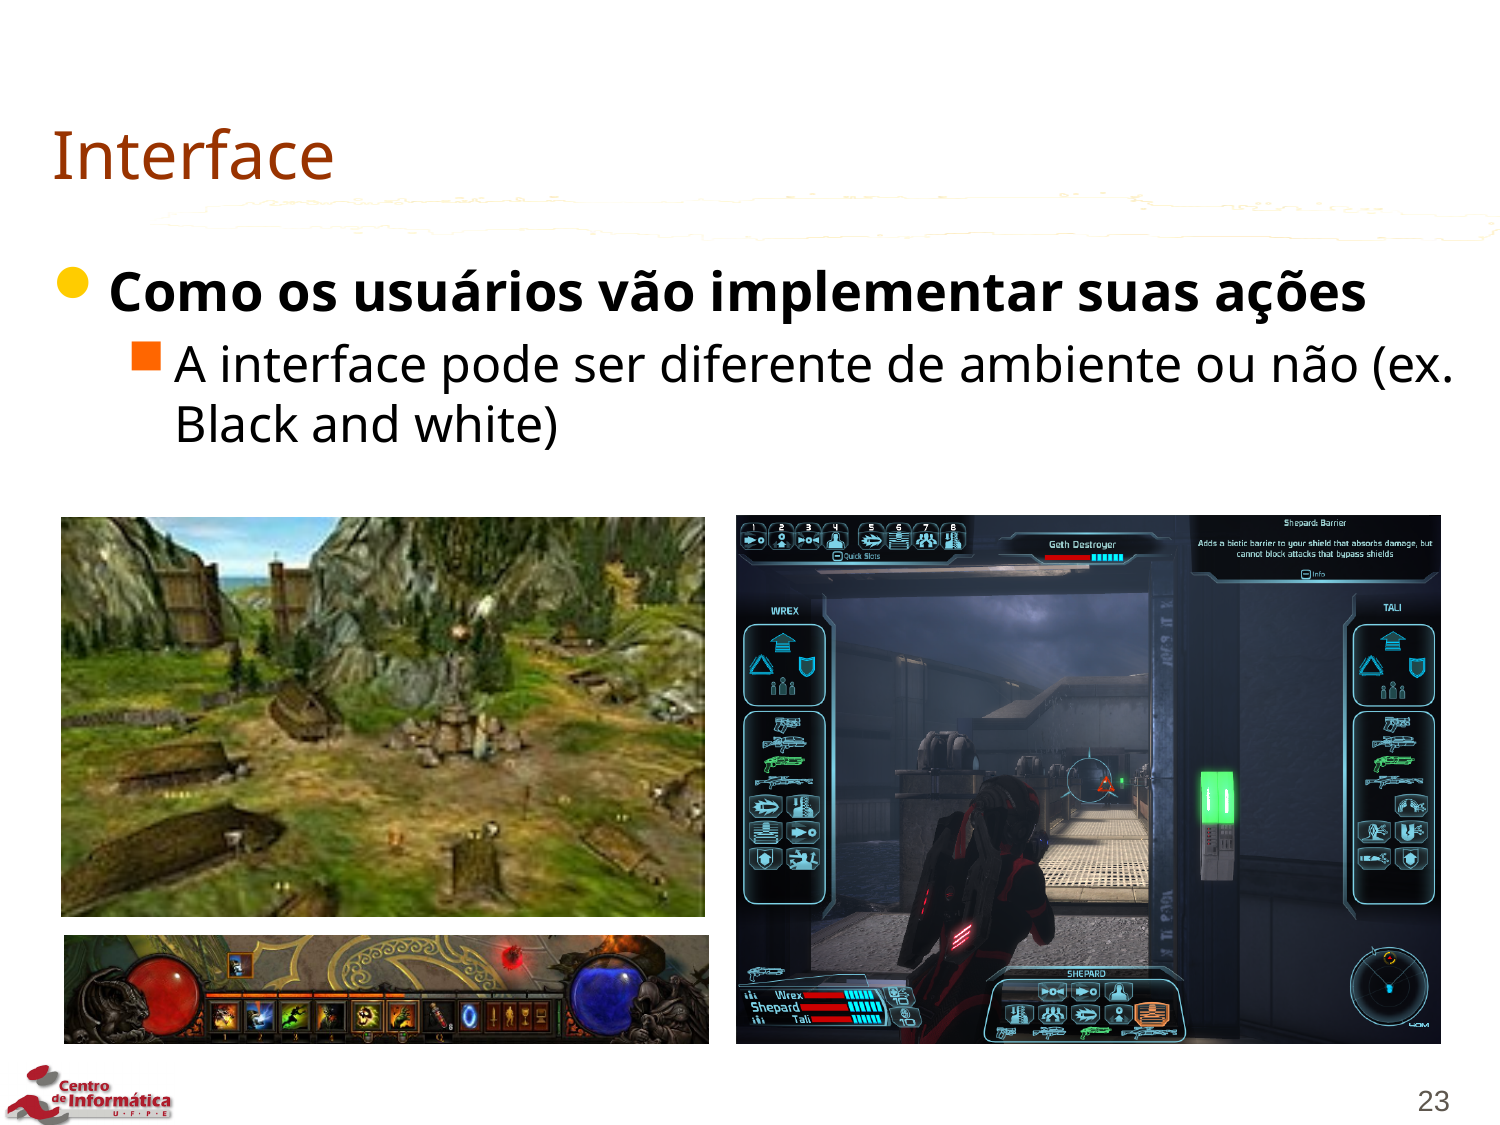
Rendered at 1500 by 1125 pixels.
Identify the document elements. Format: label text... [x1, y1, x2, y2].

title Interface [37, 12, 1434, 200]
picture [60, 511, 706, 917]
picture [0, 1062, 175, 1125]
slide_number 23 [1152, 1049, 1466, 1125]
picture [64, 935, 710, 1045]
picture [736, 515, 1442, 1045]
list Como os usuários vão implementar suas ações A interface pode ser diferente de ambiente ou não (ex. Black and white) [37, 249, 1475, 1025]
